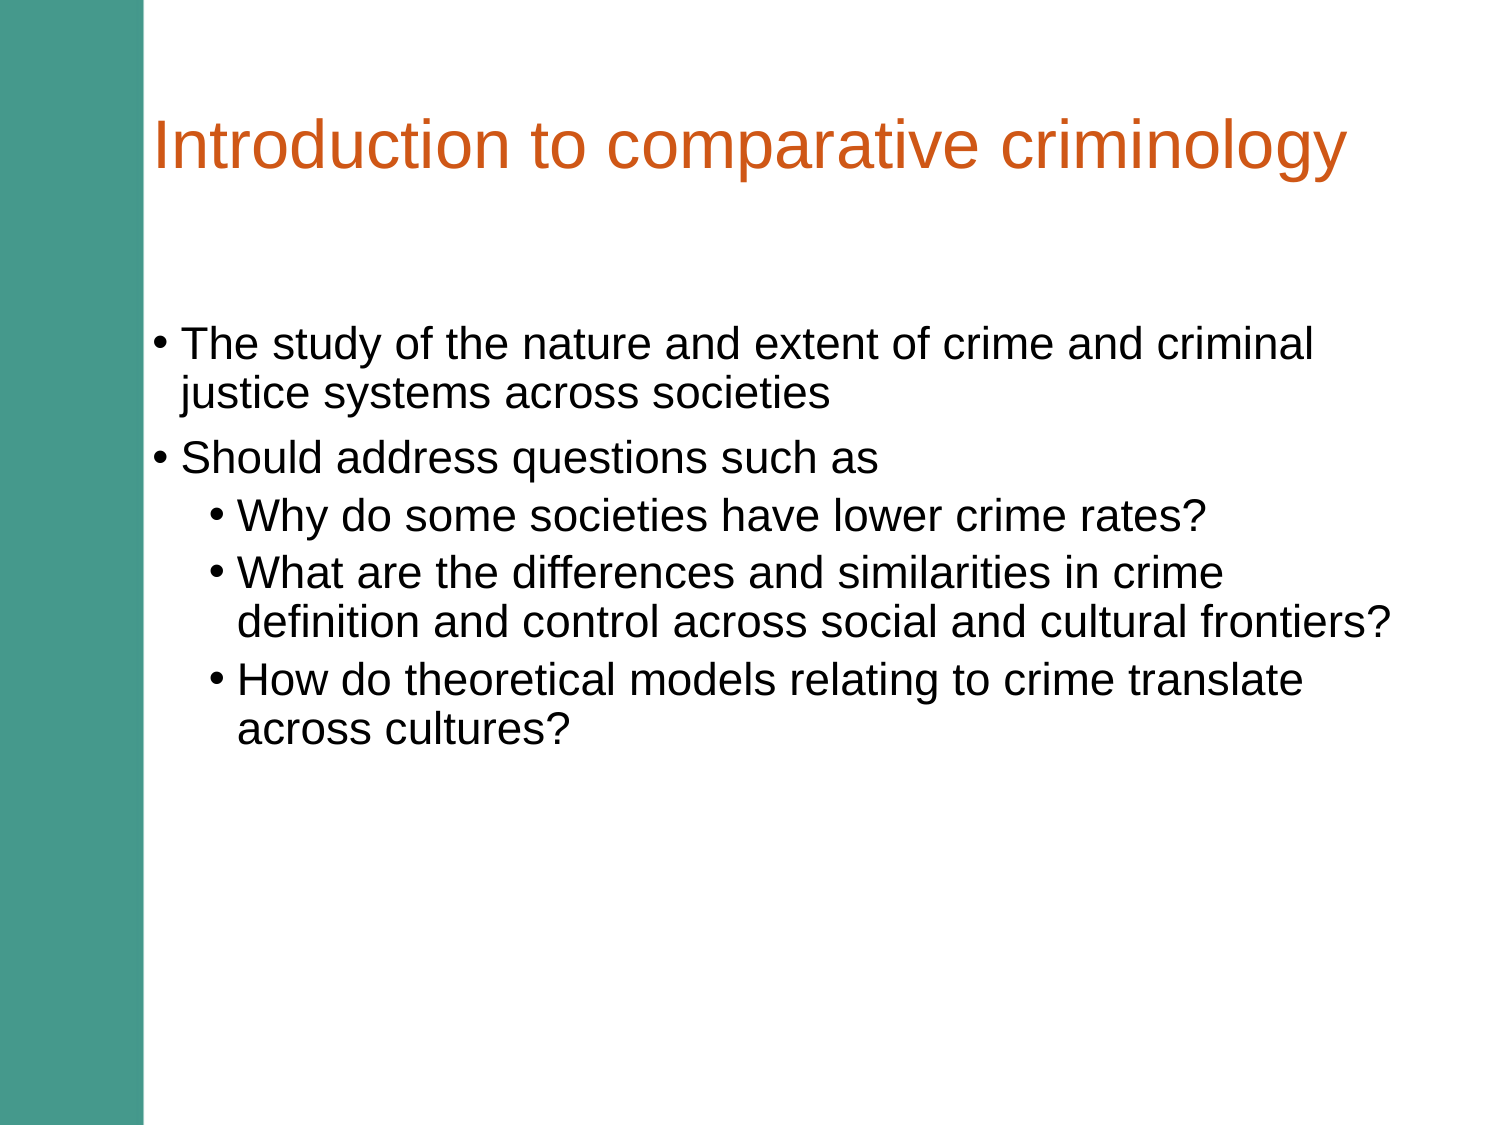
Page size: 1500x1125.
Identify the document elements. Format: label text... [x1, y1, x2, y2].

title Introduction to comparative criminology [137, 37, 1432, 255]
list The study of the nature and extent of crime and criminal justice systems across societies Should address questions such as Why do some societies have lower crime rates? What are the differences and similarities in crime definition and control across social and cultural frontiers? How do theoretical models relating to crime translate across cultures? [137, 312, 1432, 1027]
picture [0, 0, 1500, 1125]
